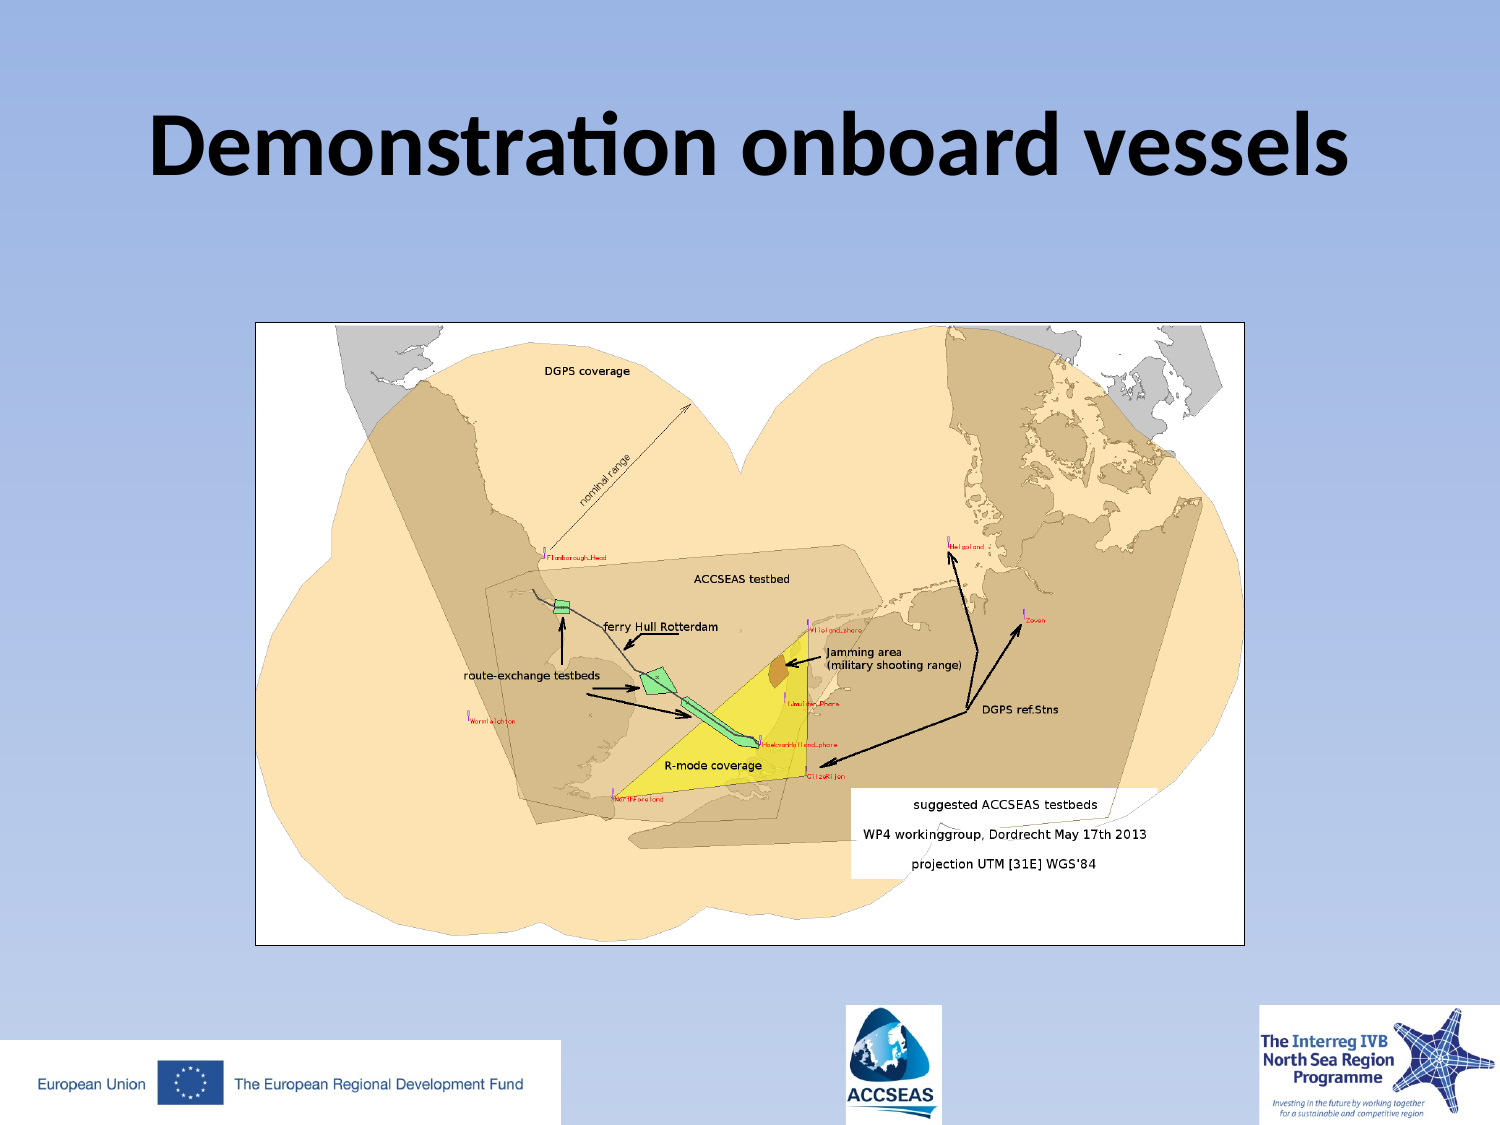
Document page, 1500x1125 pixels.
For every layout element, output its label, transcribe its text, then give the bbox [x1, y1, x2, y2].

title Demonstration onboard vessels [75, 45, 1425, 233]
picture [1259, 1005, 1500, 1125]
picture [845, 1005, 942, 1125]
picture [0, 1040, 561, 1125]
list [254, 321, 1246, 946]
